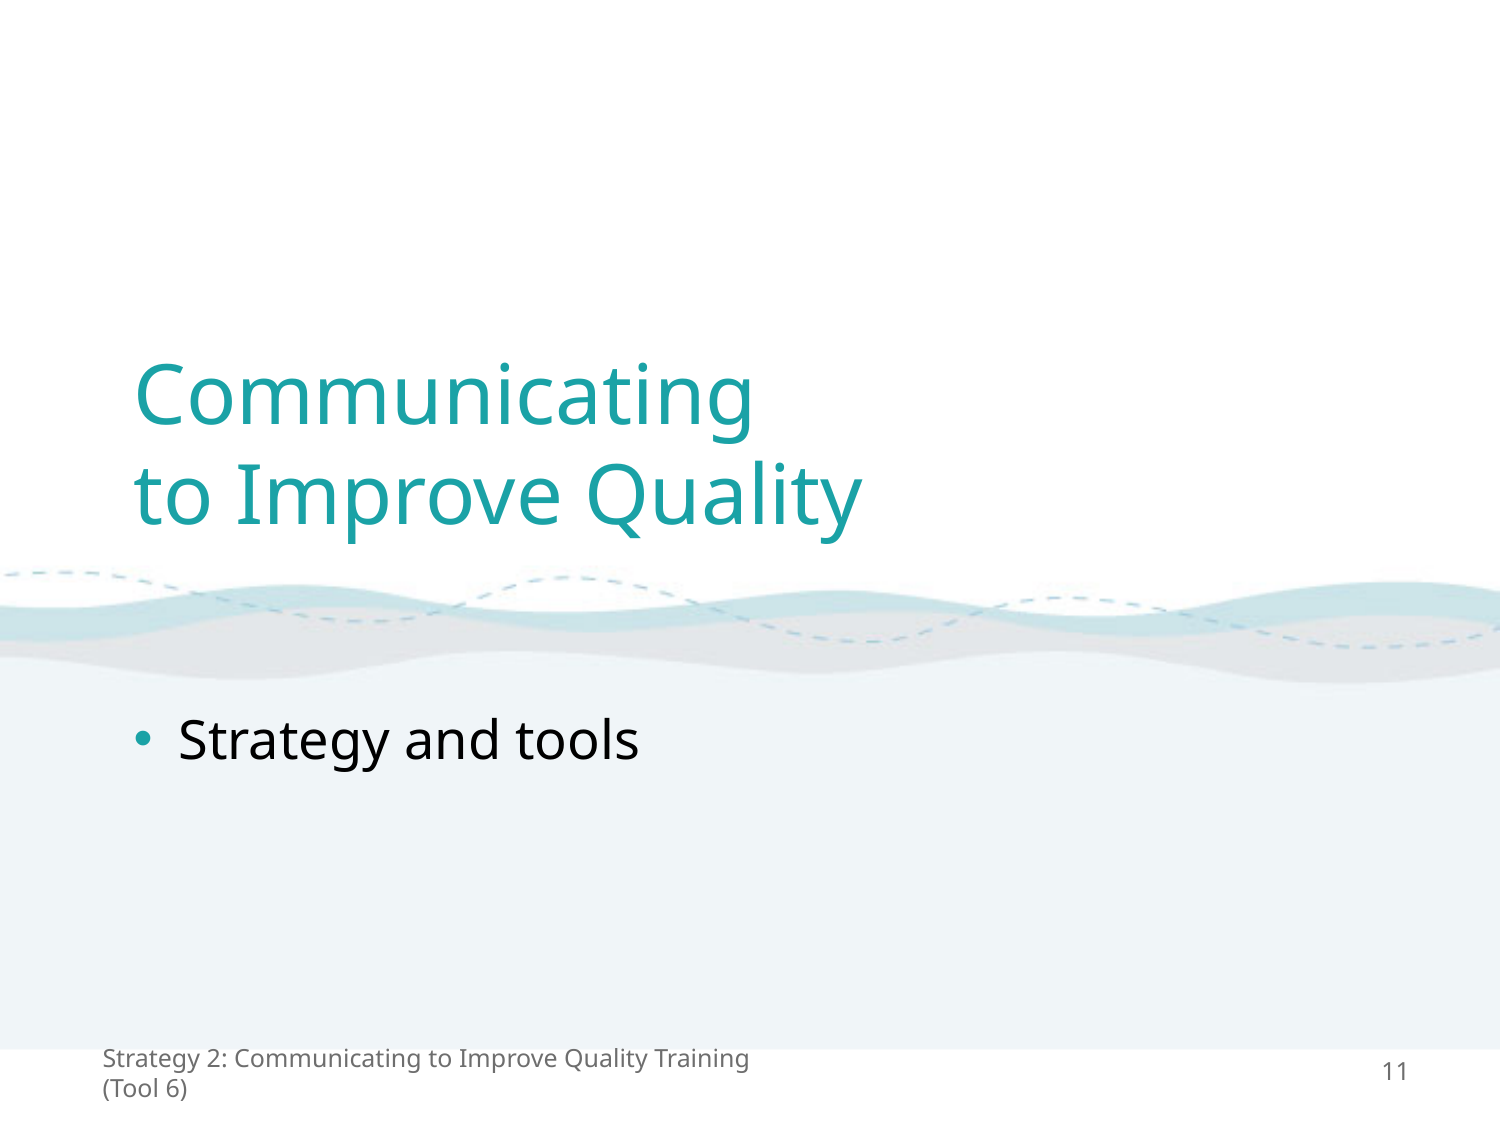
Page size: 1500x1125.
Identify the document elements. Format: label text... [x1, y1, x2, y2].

footer Strategy 2: Communicating to Improve Quality Training (Tool 6) [87, 1042, 825, 1103]
title Communicating to Improve Quality [118, 324, 1394, 549]
slide_number 11 [1074, 1042, 1425, 1103]
list Strategy and tools [118, 699, 1394, 947]
picture [0, 0, 1500, 1125]
